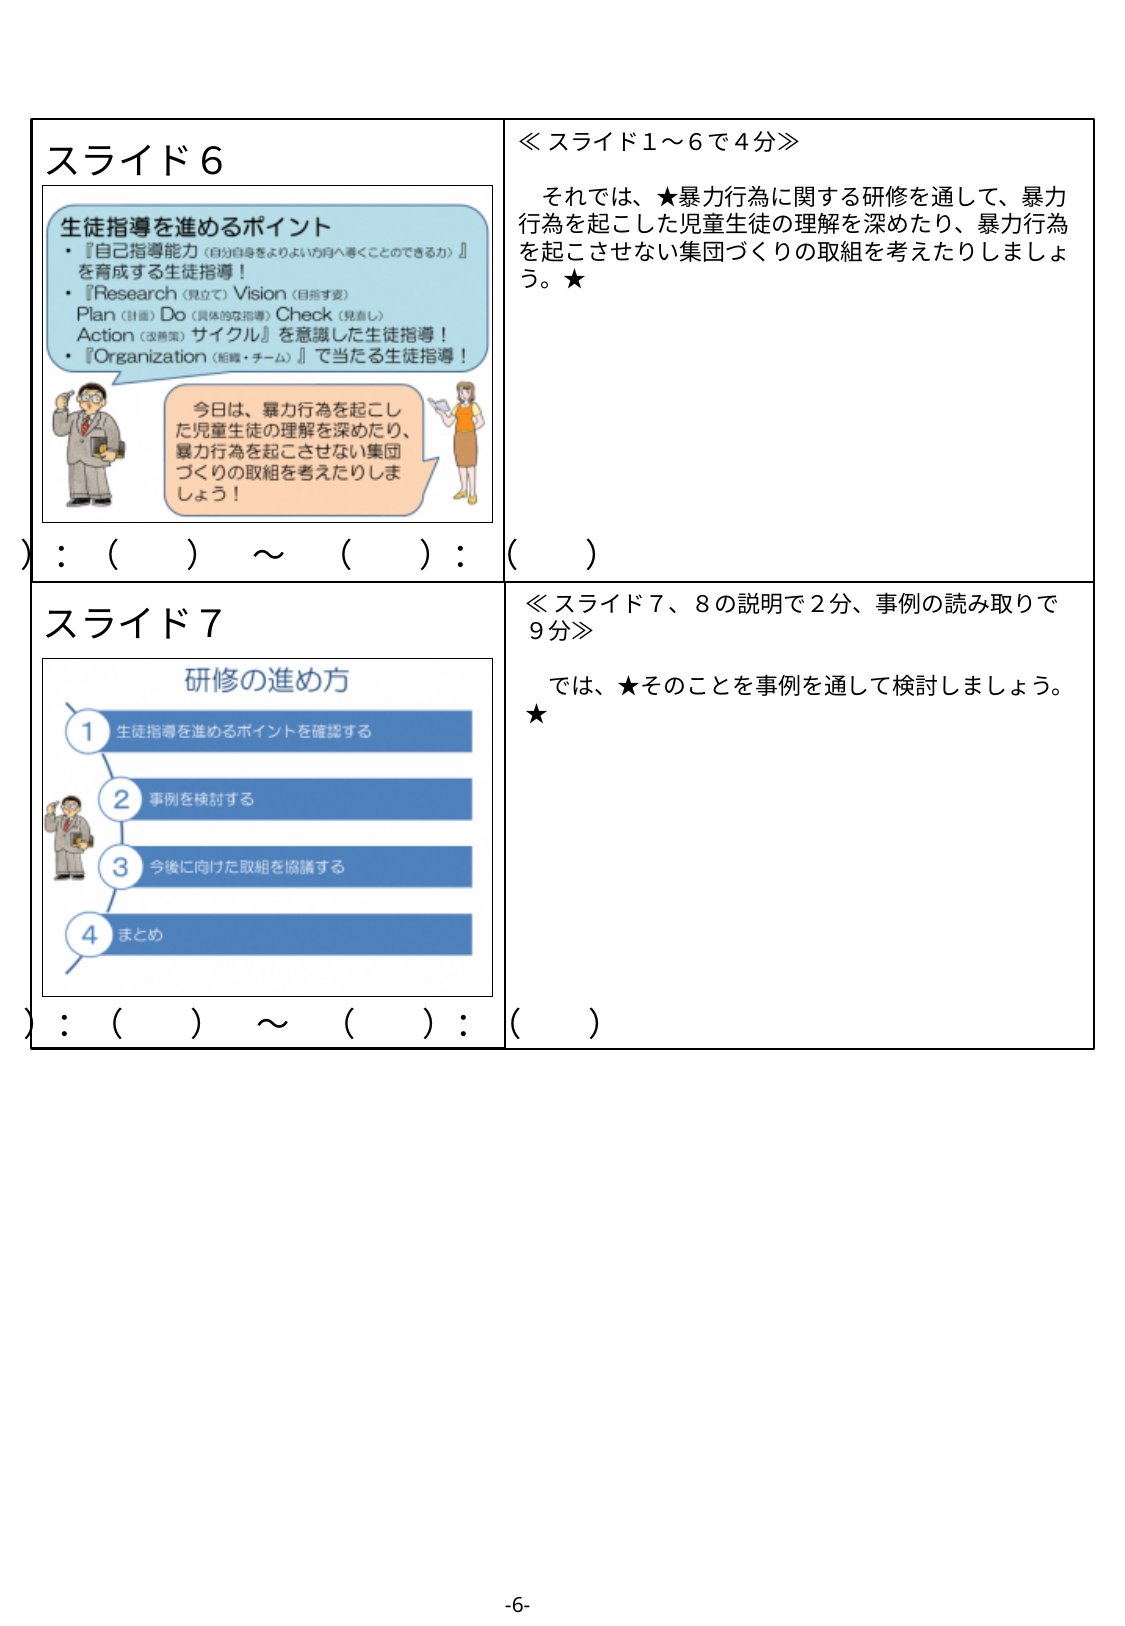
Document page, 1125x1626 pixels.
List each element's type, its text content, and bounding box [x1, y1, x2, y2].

text_box （ ）：（ ） ～ （ ）：（ ） [0, 995, 638, 1051]
text_box [502, 117, 1097, 584]
text_box ≪スライド１～６で４分≫ それでは、★暴力行為に関する研修を通して、暴力行為を起こした児童生徒の理解を深めたり、暴力行為を起こさせない集団づくりの取組を考えたりしましょう。★ [503, 120, 1094, 300]
text_box スライド７ [29, 580, 503, 995]
text_box （ ）：（ ） ～ （ ）：（ ） [0, 526, 634, 582]
text_box -6- [490, 1584, 635, 1625]
text_box [503, 580, 1096, 1051]
picture [42, 185, 493, 524]
picture [42, 658, 493, 997]
text_box スライド６ [29, 117, 502, 526]
text_box ≪スライド７、８の説明で２分、事例の読み取りで９分≫ では、★そのことを事例を通して検討しましょう。★ [510, 582, 1095, 735]
